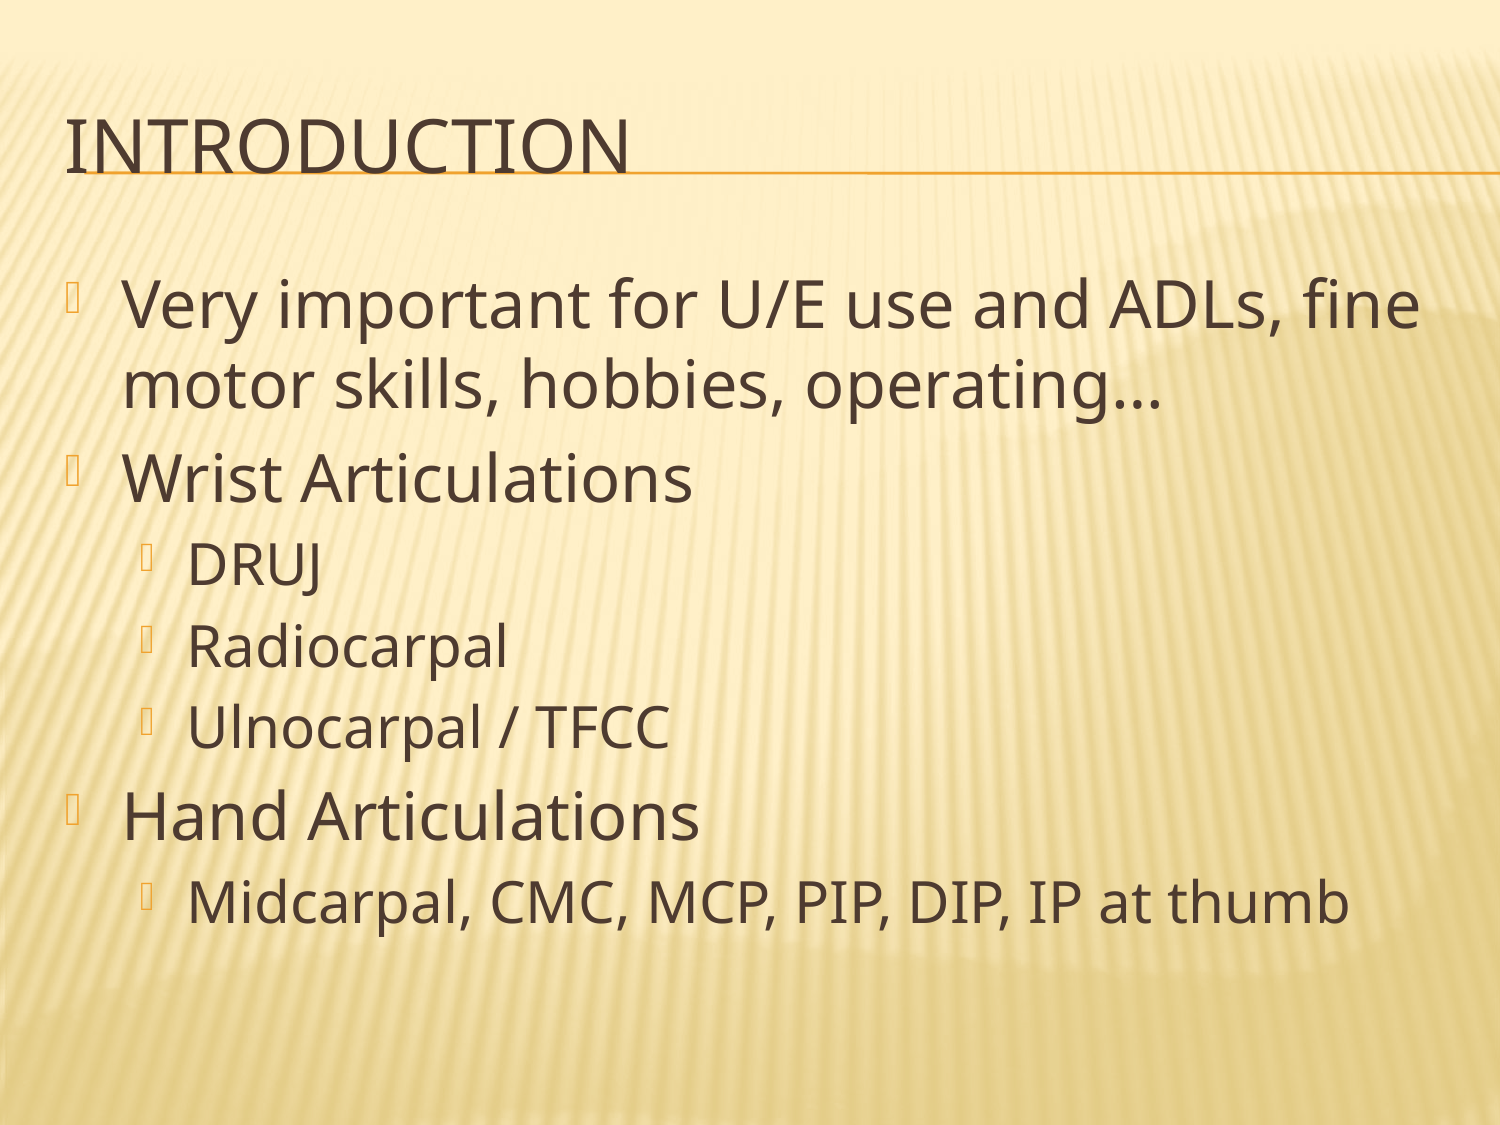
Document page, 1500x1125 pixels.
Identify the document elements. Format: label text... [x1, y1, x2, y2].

title Introduction [50, 75, 1475, 213]
list Very important for U/E use and ADLs, fine motor skills, hobbies, operating… Wrist Articulations DRUJ Radiocarpal Ulnocarpal / TFCC Hand Articulations Midcarpal, CMC, MCP, PIP, DIP, IP at thumb [50, 254, 1475, 998]
